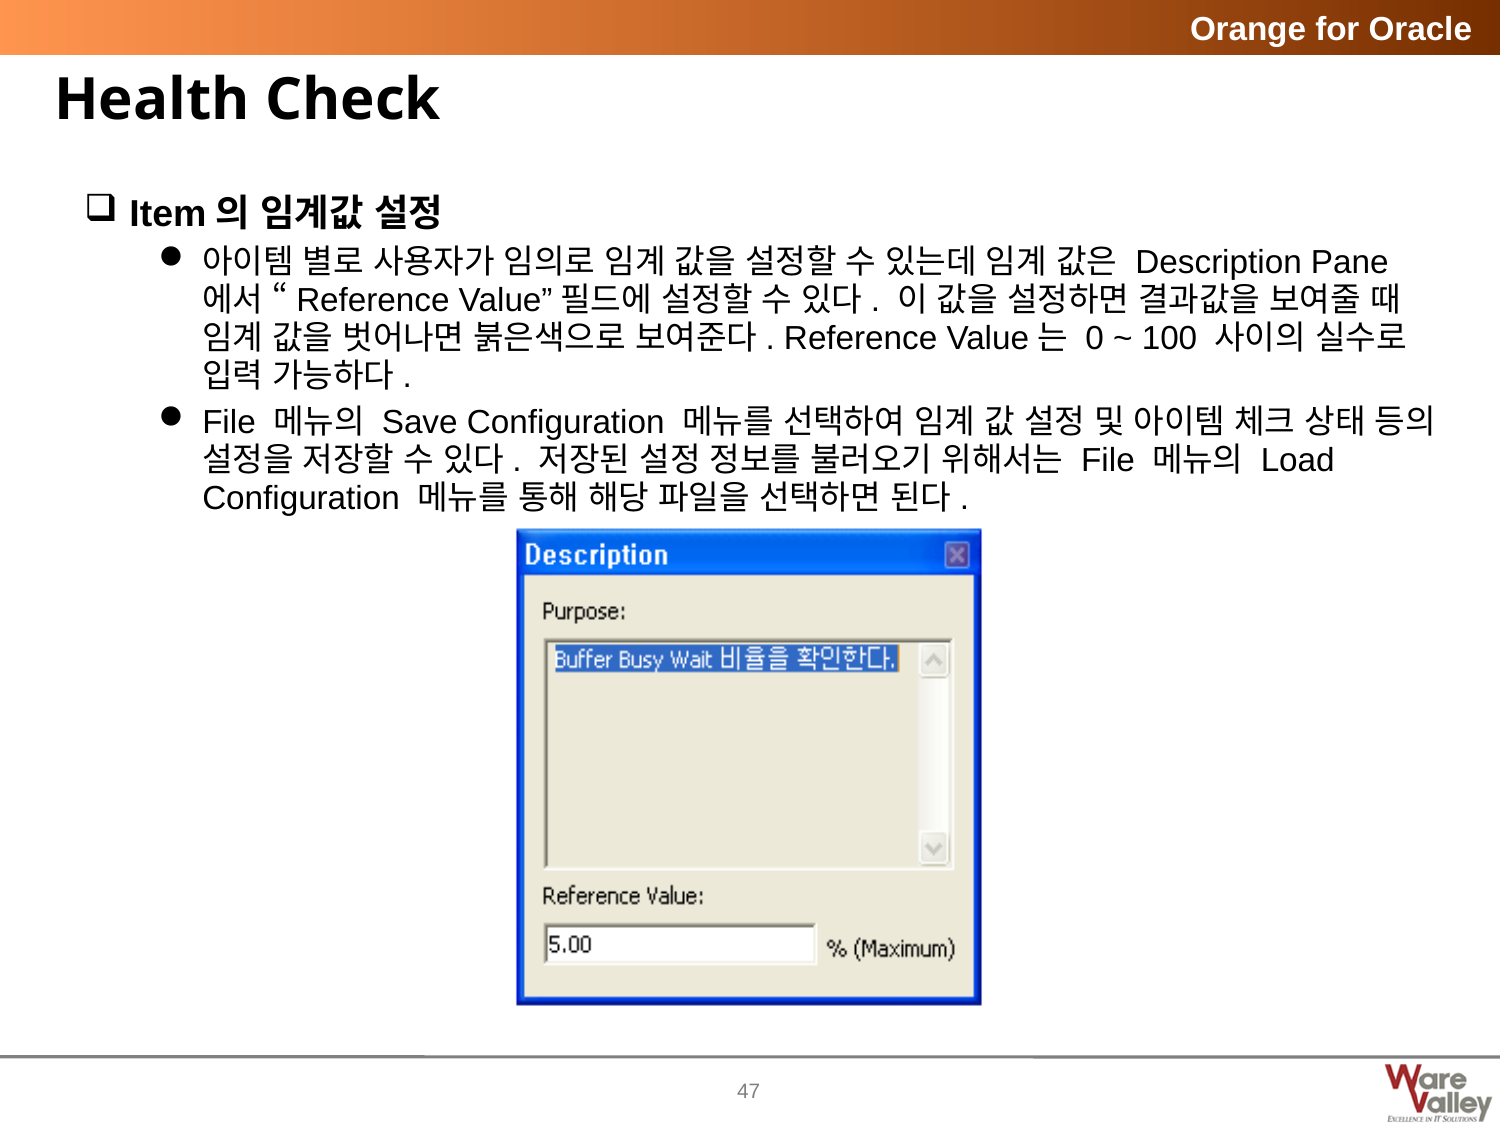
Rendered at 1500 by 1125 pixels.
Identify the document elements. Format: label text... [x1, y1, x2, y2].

picture [1376, 1060, 1500, 1125]
title Health Check [39, 54, 1461, 150]
picture [513, 526, 984, 1008]
list Item의 임계값 설정 아이템 별로 사용자가 임의로 임계 값을 설정할 수 있는데 임계 값은 Description Pane에서 “Reference Value”필드에 설정할 수 있다. 이 값을 설정하면 결과값을 보여줄 때 임계 값을 벗어나면 붉은색으로 보여준다. Reference Value는 0 ~ 100 사이의 실수로 입력 가능하다. File 메뉴의 Save Configuration 메뉴를 선택하여 임계 값 설정 및 아이템 체크 상태 등의 설정을 저장할 수 있다. 저장된 설정 정보를 불러오기 위해서는 File 메뉴의 Load Configuration 메뉴를 통해 해당 파일을 선택하면 된다. [69, 184, 1459, 1012]
